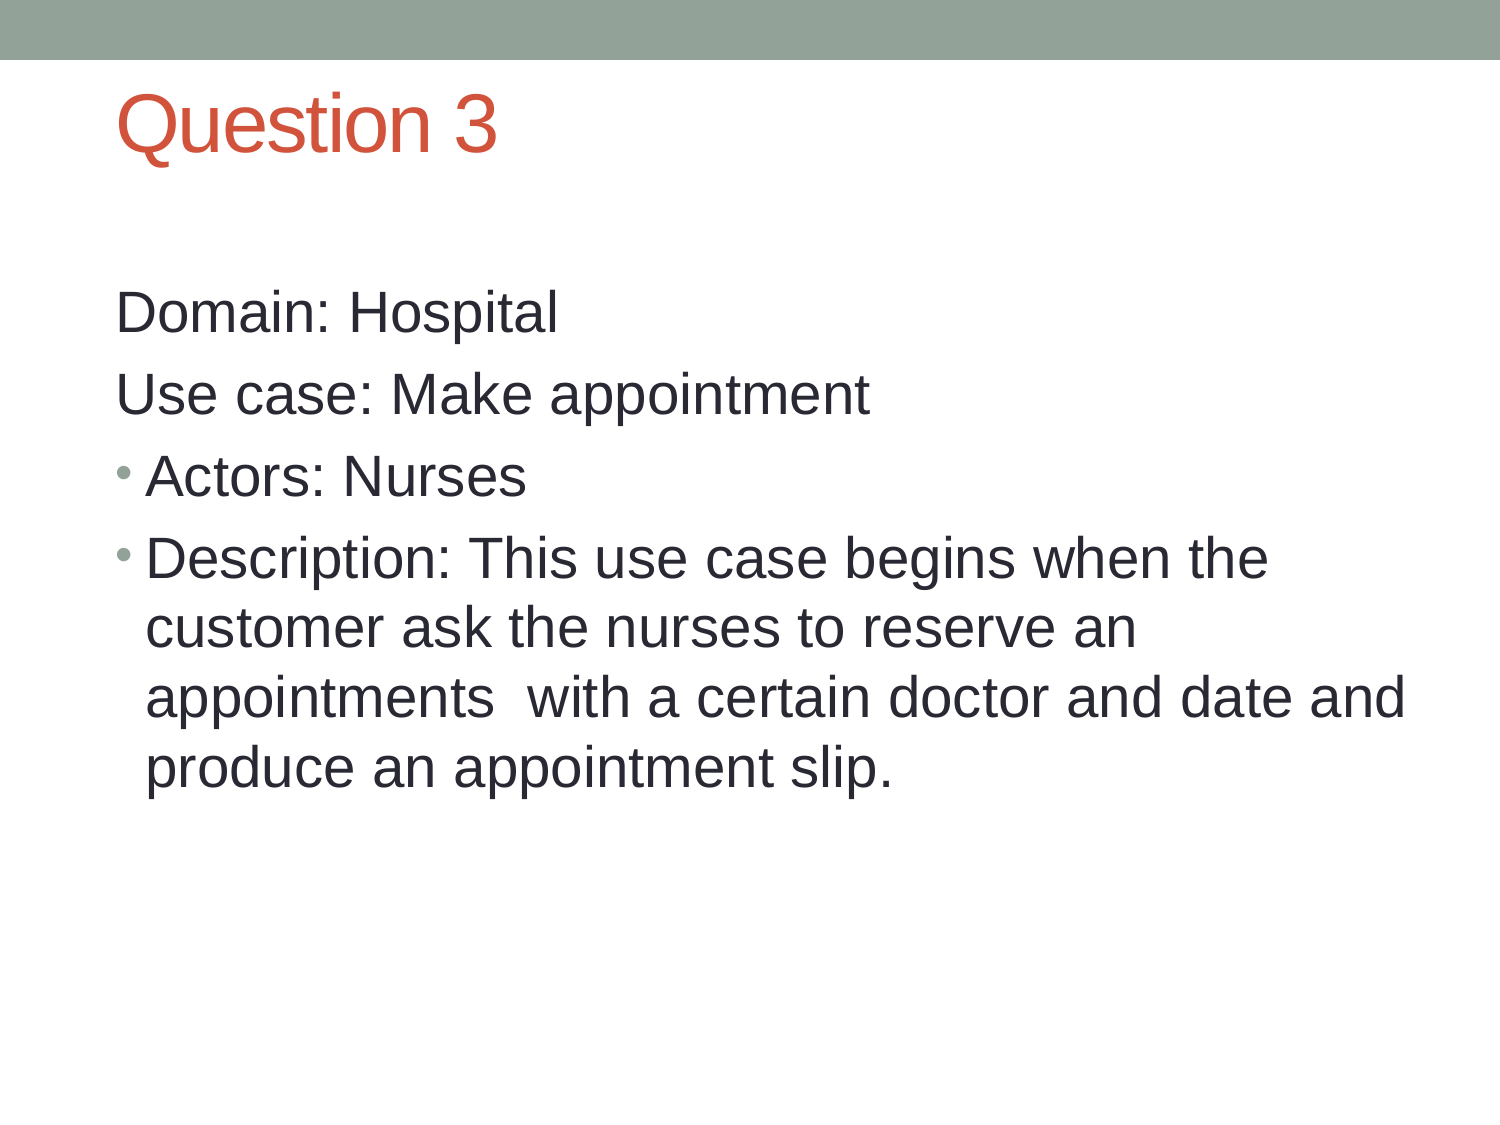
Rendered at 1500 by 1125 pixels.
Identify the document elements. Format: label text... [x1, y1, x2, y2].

title Question 3 [100, 37, 1438, 200]
list Domain: Hospital Use case: Make appointment Actors: Nurses Description: This use case begins when the customer ask the nurses to reserve an appointments with a certain doctor and date and produce an appointment slip. [100, 267, 1438, 1005]
